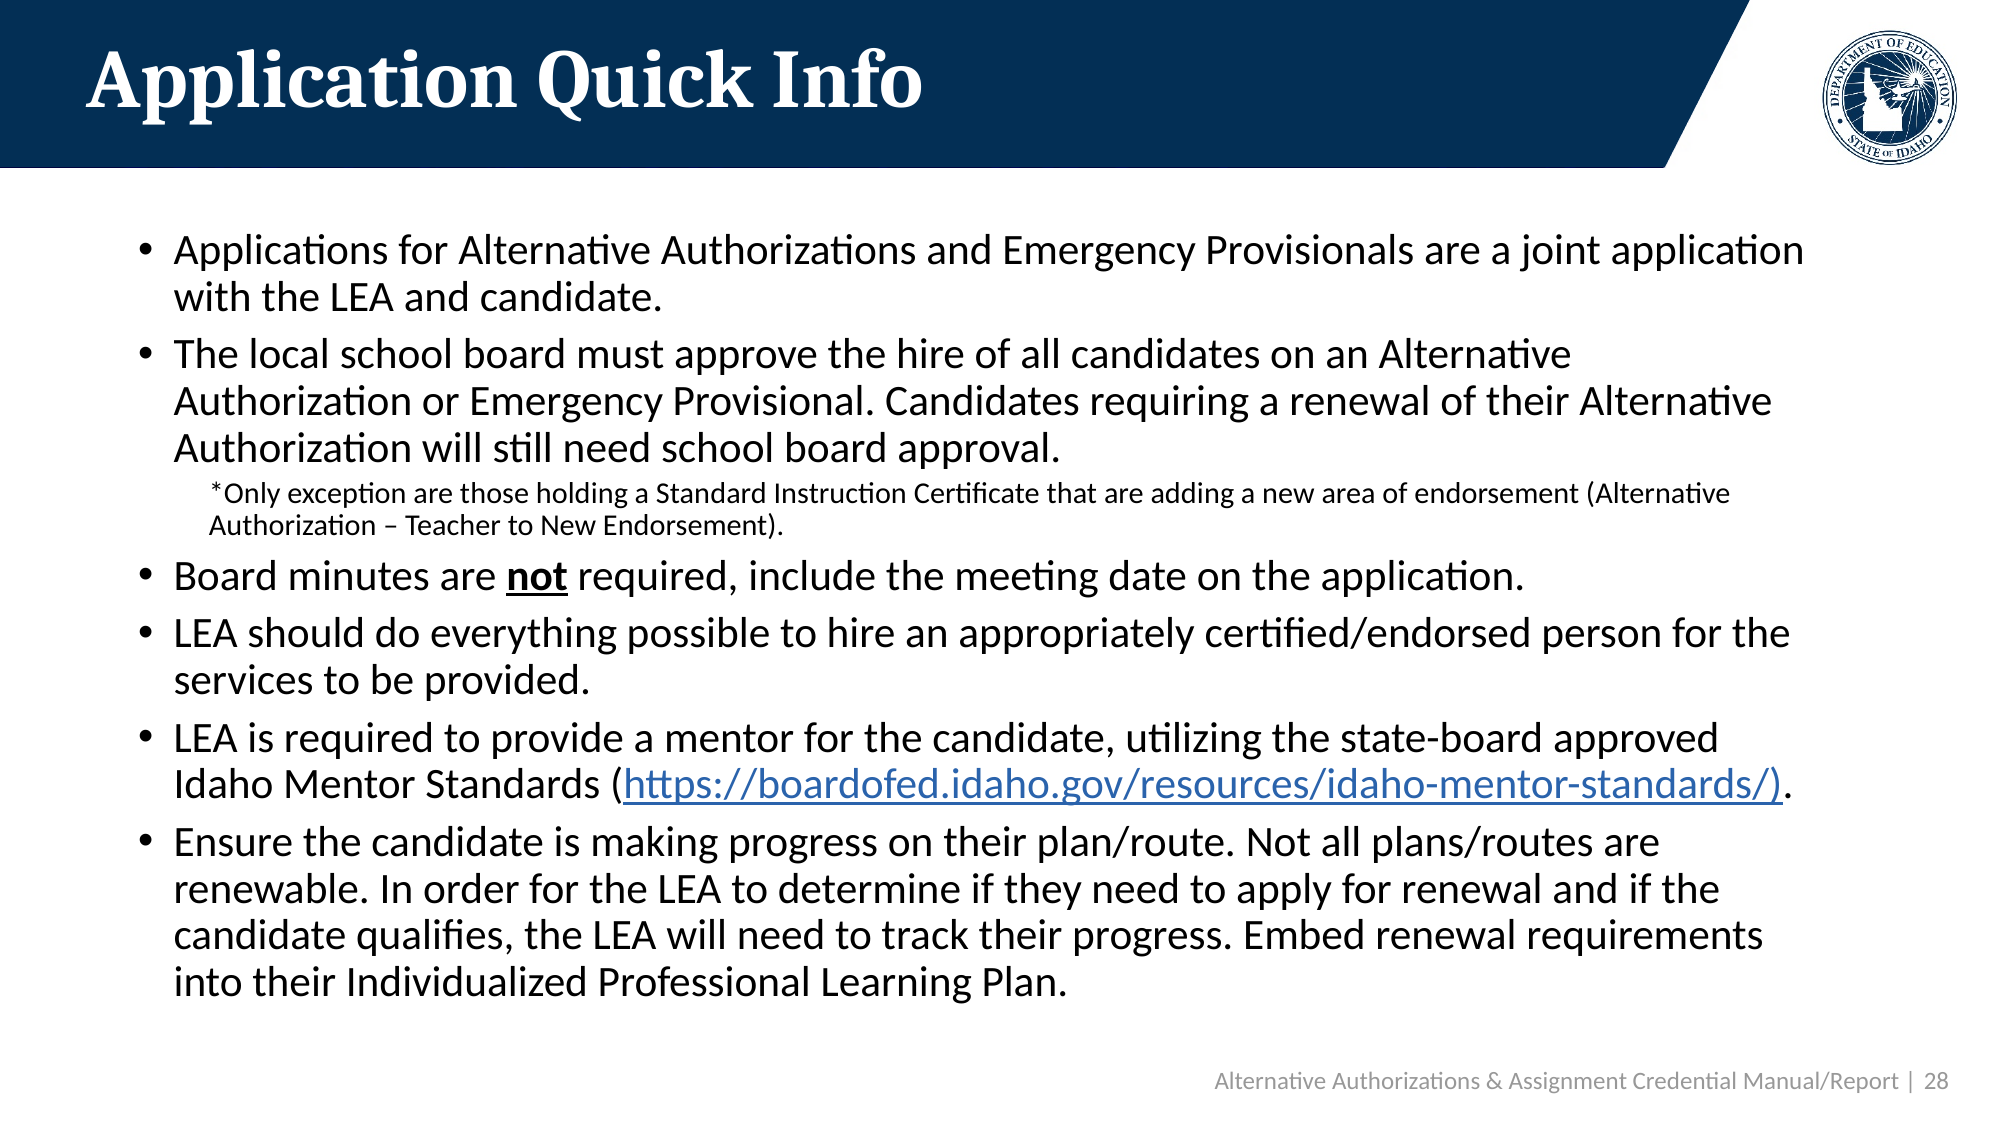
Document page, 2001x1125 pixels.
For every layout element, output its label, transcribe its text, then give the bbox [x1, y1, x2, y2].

slide_number Alternative Authorizations & Assignment Credential Manual/Report | 28 [1092, 1049, 1965, 1109]
picture [1665, 0, 1965, 173]
list Applications for Alternative Authorizations and Emergency Provisionals are a joint application with the LEA and candidate. The local school board must approve the hire of all candidates on an Alternative Authorization or Emergency Provisional. Candidates requiring a renewal of their Alternative Authorization will still need school board approval. *Only exception are those holding a Standard Instruction Certificate that are adding a new area of endorsement (Alternative Authorization – Teacher to New Endorsement). Board minutes are not required, include the meeting date on the application. LEA should do everything possible to hire an appropriately certified/endorsed person for the services to be provided. LEA is required to provide a mentor for the candidate, utilizing the state-board approved Idaho Mentor Standards (https://boardofed.idaho.gov/resources/idaho-mentor-standards/). Ensure the candidate is making progress on their plan/route. Not all plans/routes are renewable. In order for the LEA to determine if they need to apply for renewal and if the candidate qualifies, the LEA will need to track their progress. Embed renewal requirements into their Individualized Professional Learning Plan. [123, 219, 1821, 1050]
title Application Quick Info [71, 0, 1797, 163]
